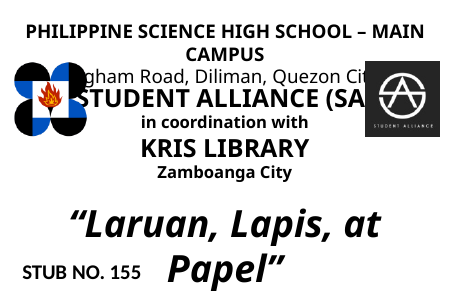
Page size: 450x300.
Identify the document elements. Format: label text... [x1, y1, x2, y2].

text_box PHILIPPINE SCIENCE HIGH SCHOOL – MAIN CAMPUS Agham Road, Diliman, Quezon City [0, 12, 450, 74]
text_box STUB NO. 155 [7, 251, 213, 292]
picture [12, 60, 88, 137]
text_box STUDENT ALLIANCE (SA) in coordination with KRIS LIBRARY Zamboanga City [0, 74, 450, 190]
text_box “Laruan, Lapis, at Papel” [0, 192, 450, 298]
picture [364, 60, 441, 137]
